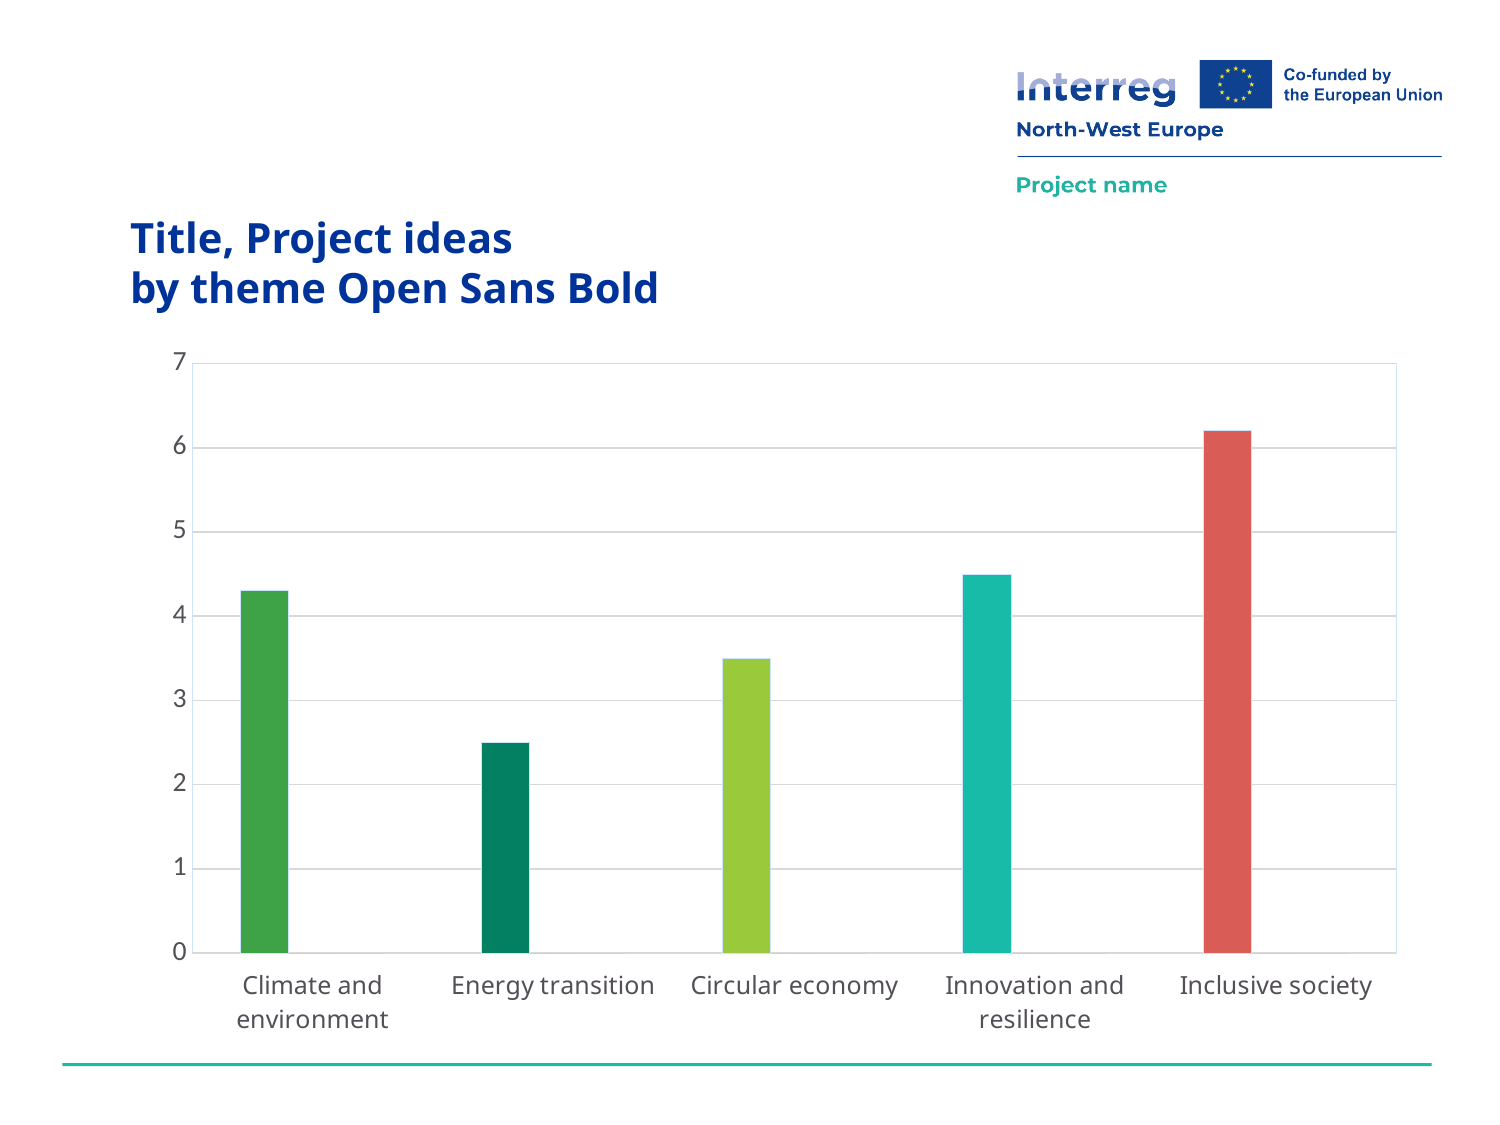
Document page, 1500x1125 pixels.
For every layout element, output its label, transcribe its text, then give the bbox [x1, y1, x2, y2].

picture [958, 0, 1500, 252]
chart [153, 246, 1399, 1045]
text_box Title, Project ideas by theme Open Sans Bold [115, 204, 859, 352]
